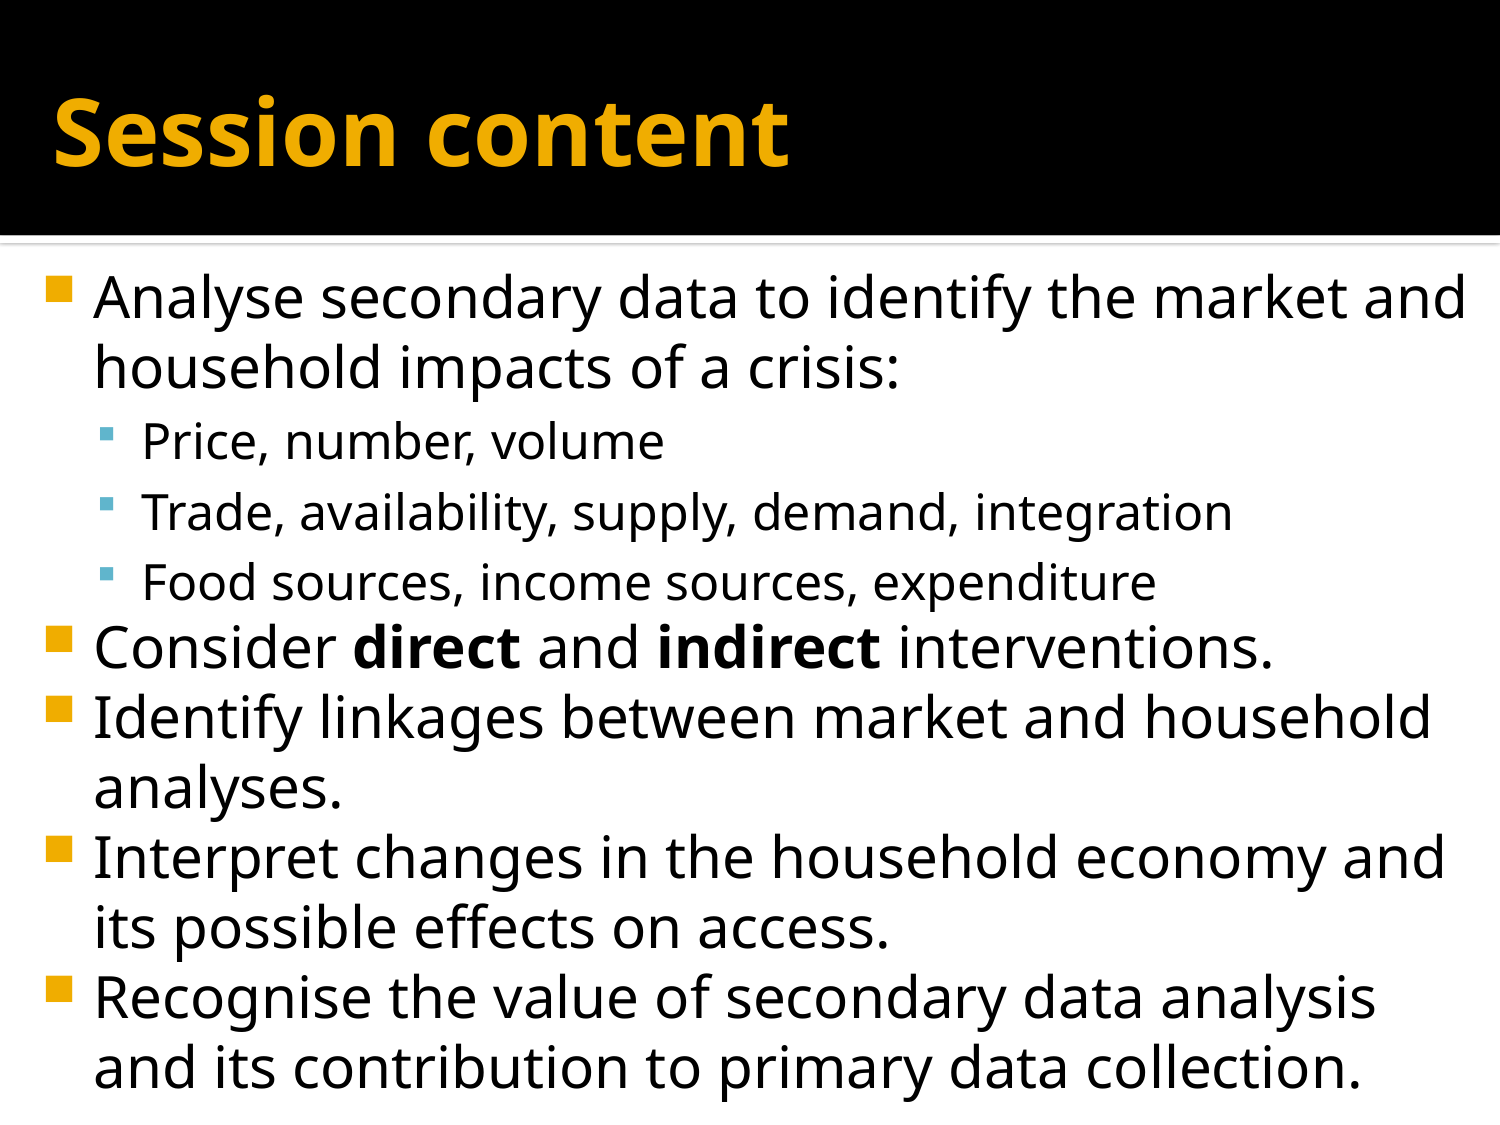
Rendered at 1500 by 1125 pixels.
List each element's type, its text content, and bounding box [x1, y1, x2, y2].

title Session content [37, 55, 1461, 203]
list Analyse secondary data to identify the market and household impacts of a crisis: Price, number, volume Trade, availability, supply, demand, integration Food sources, income sources, expenditure Consider direct and indirect interventions. Identify linkages between market and household analyses. Interpret changes in the household economy and its possible effects on access. Recognise the value of secondary data analysis and its contribution to primary data collection. [12, 245, 1488, 1117]
